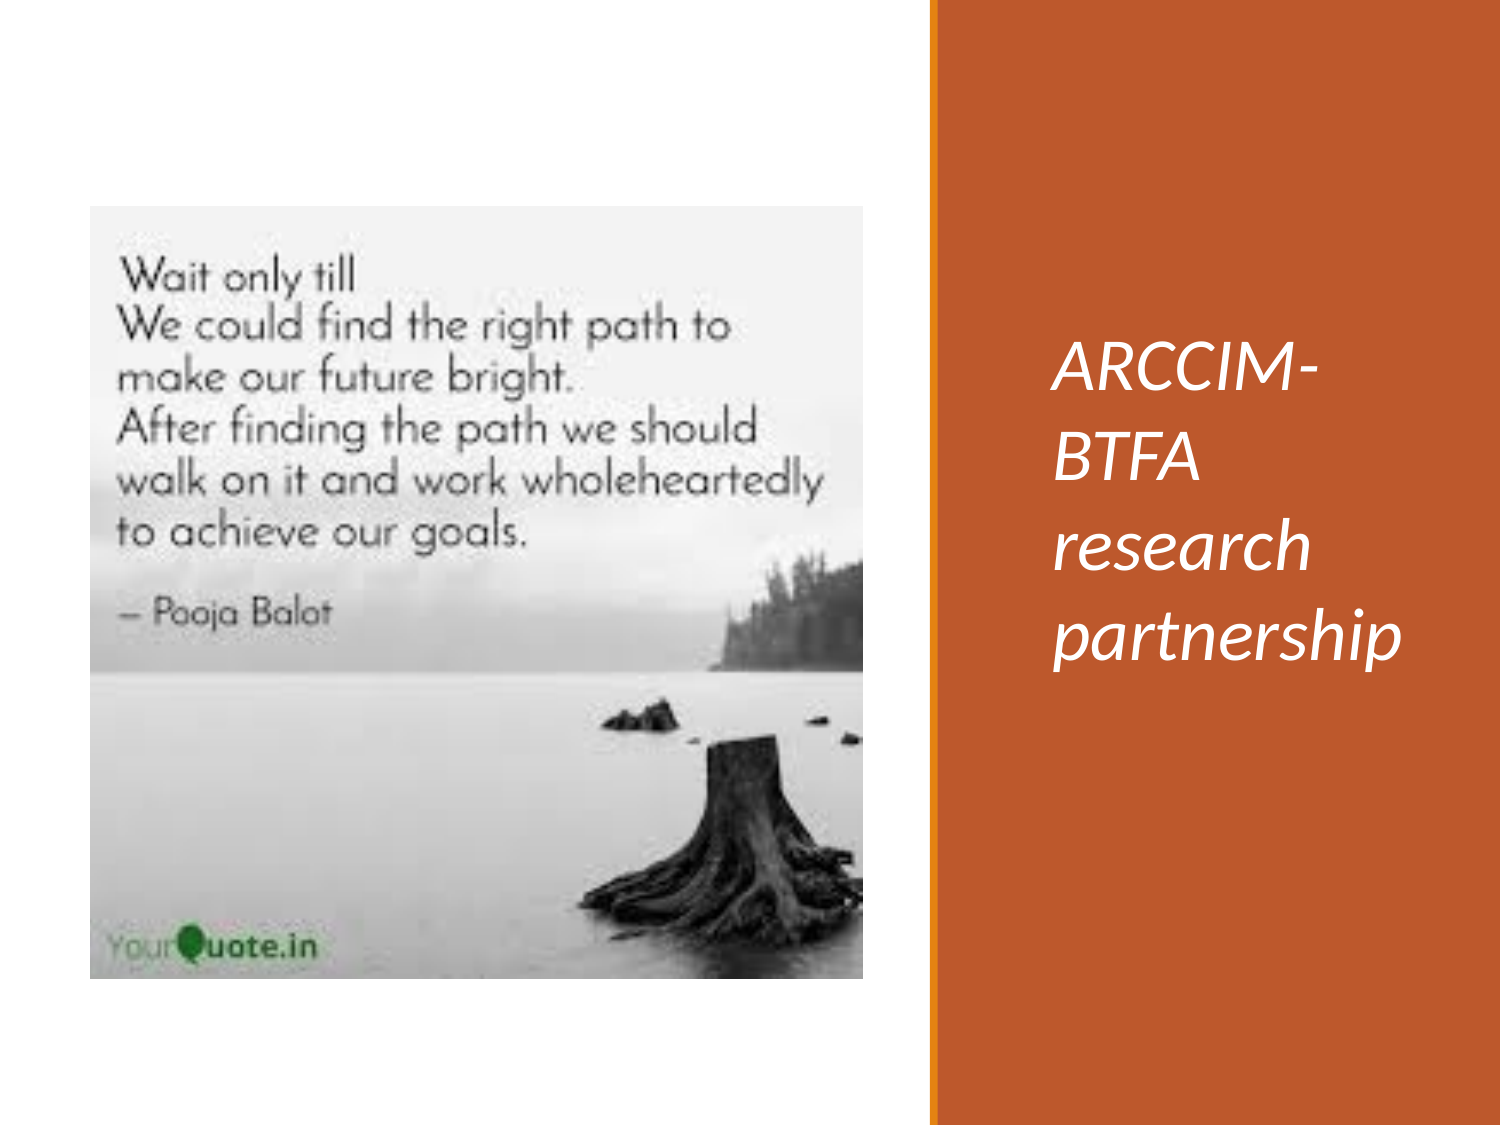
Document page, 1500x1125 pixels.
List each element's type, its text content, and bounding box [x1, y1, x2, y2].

text_box [928, 721, 939, 1125]
text_box [939, 0, 1500, 1125]
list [89, 206, 863, 980]
text_box [0, 0, 928, 1125]
text_box ARCCIM-BTFA research partnership [1037, 307, 1423, 683]
text_box [928, 0, 939, 709]
